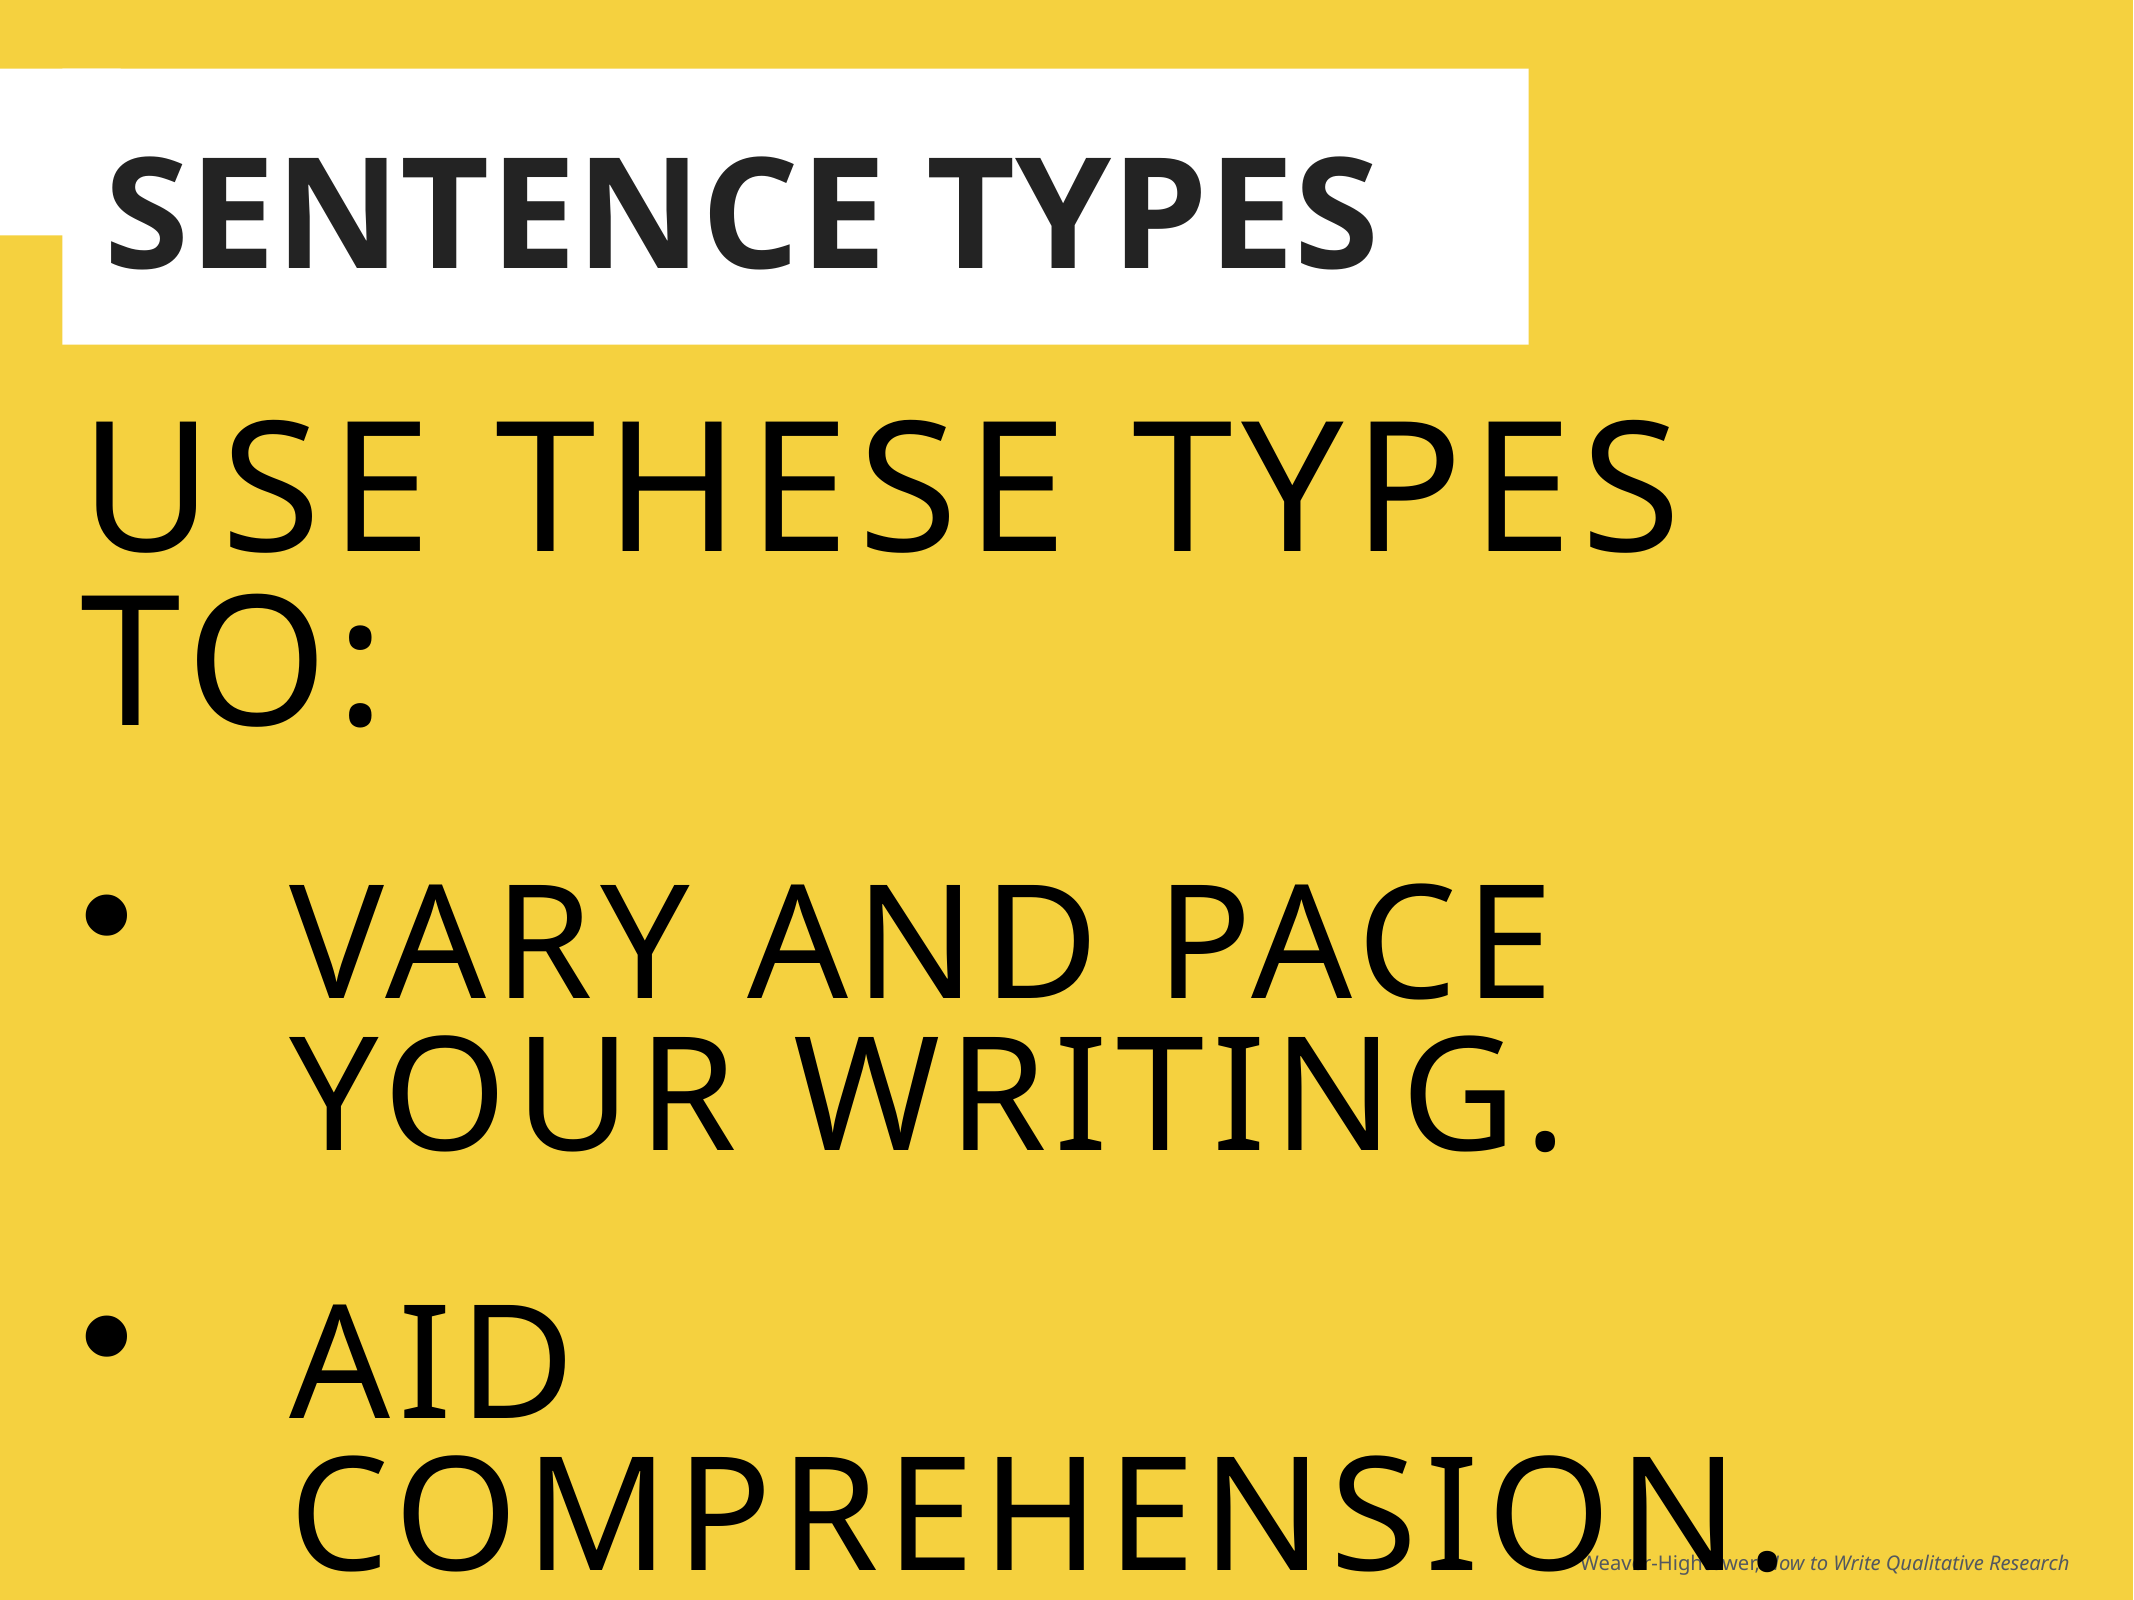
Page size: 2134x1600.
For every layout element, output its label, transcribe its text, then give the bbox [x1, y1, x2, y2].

title Sentence types [61, 68, 1530, 346]
list Use these types to: vary and pace your writing. aid Comprehension. [78, 410, 2055, 1508]
